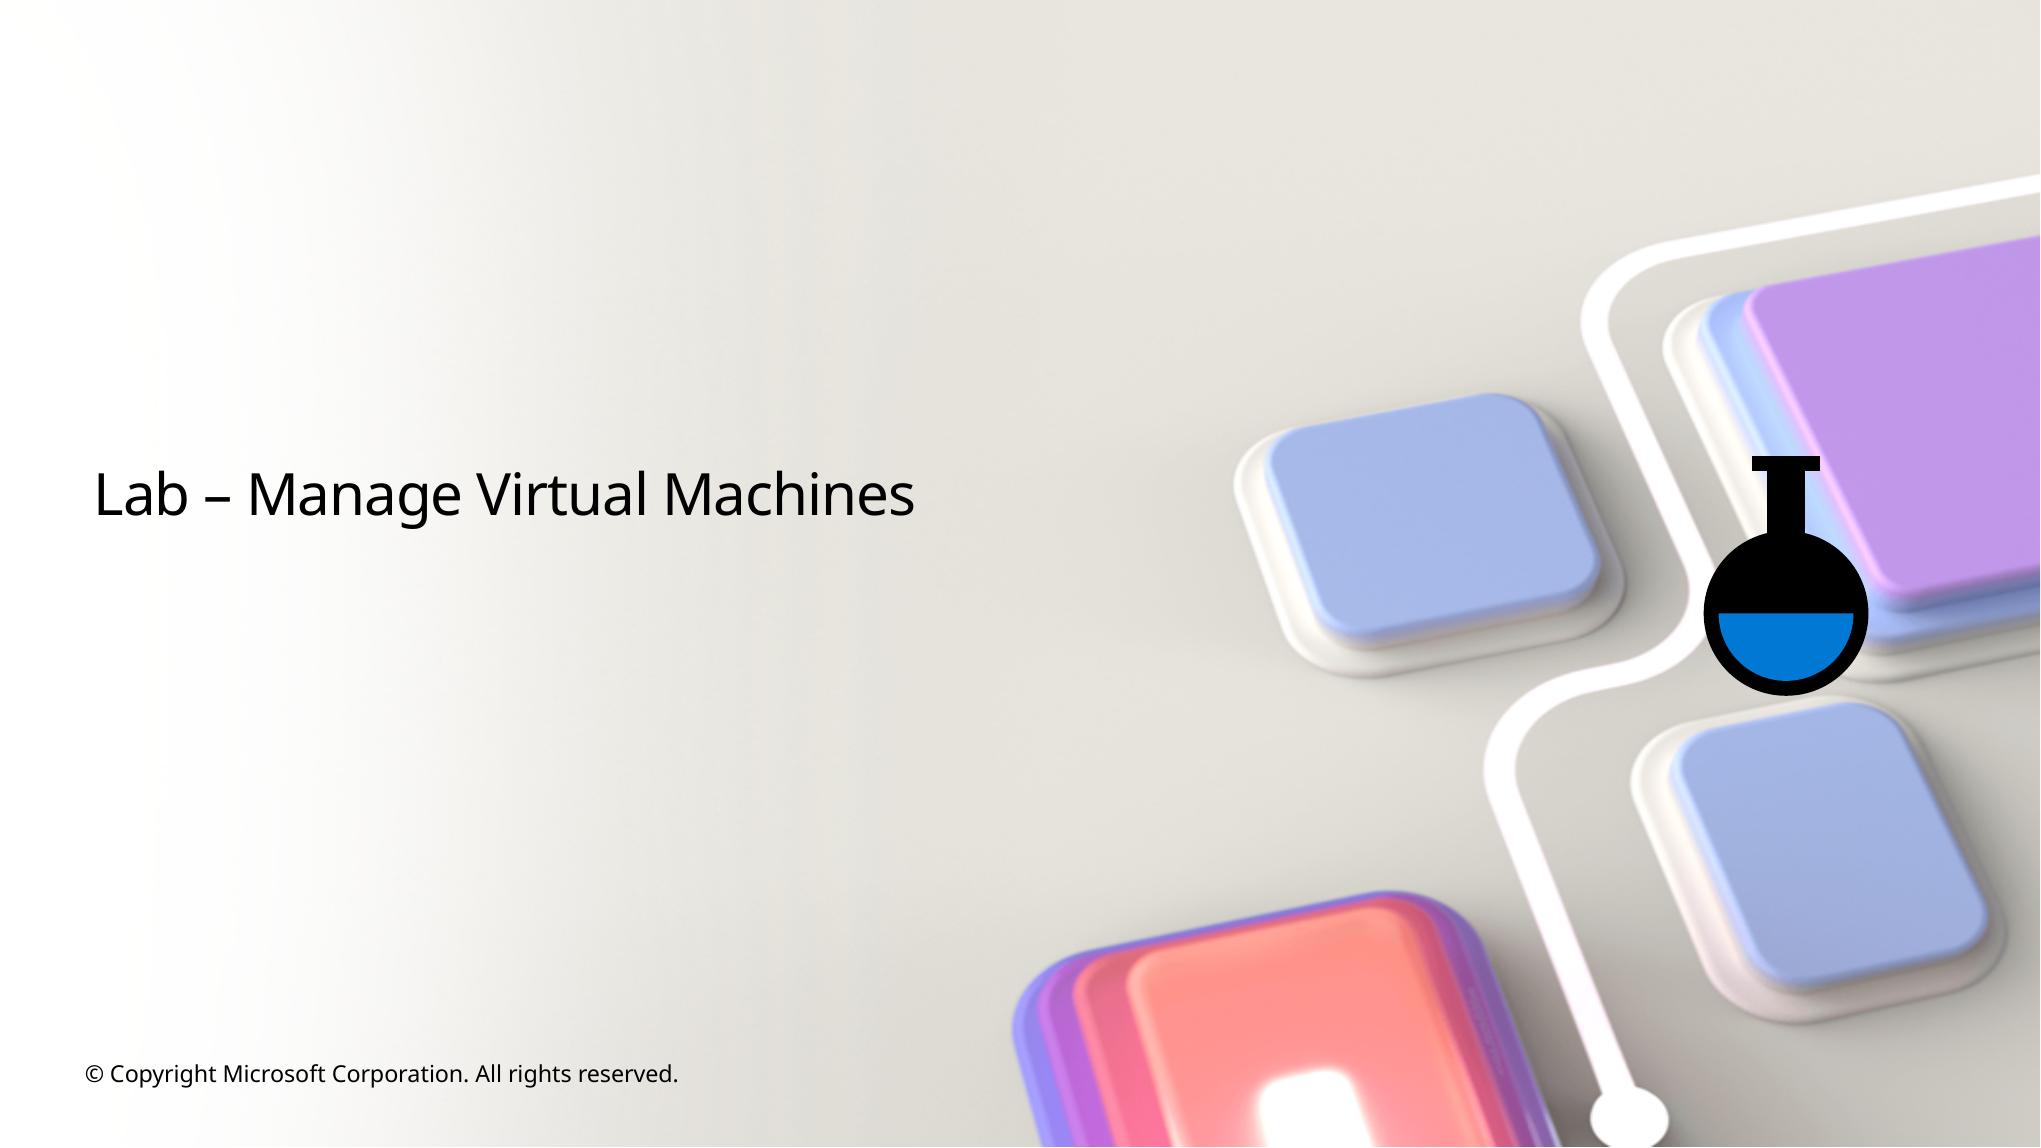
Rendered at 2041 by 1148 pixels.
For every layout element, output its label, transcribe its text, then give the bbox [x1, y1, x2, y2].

title Lab – Manage Virtual Machines [93, 465, 1251, 529]
picture [0, 0, 2041, 1147]
